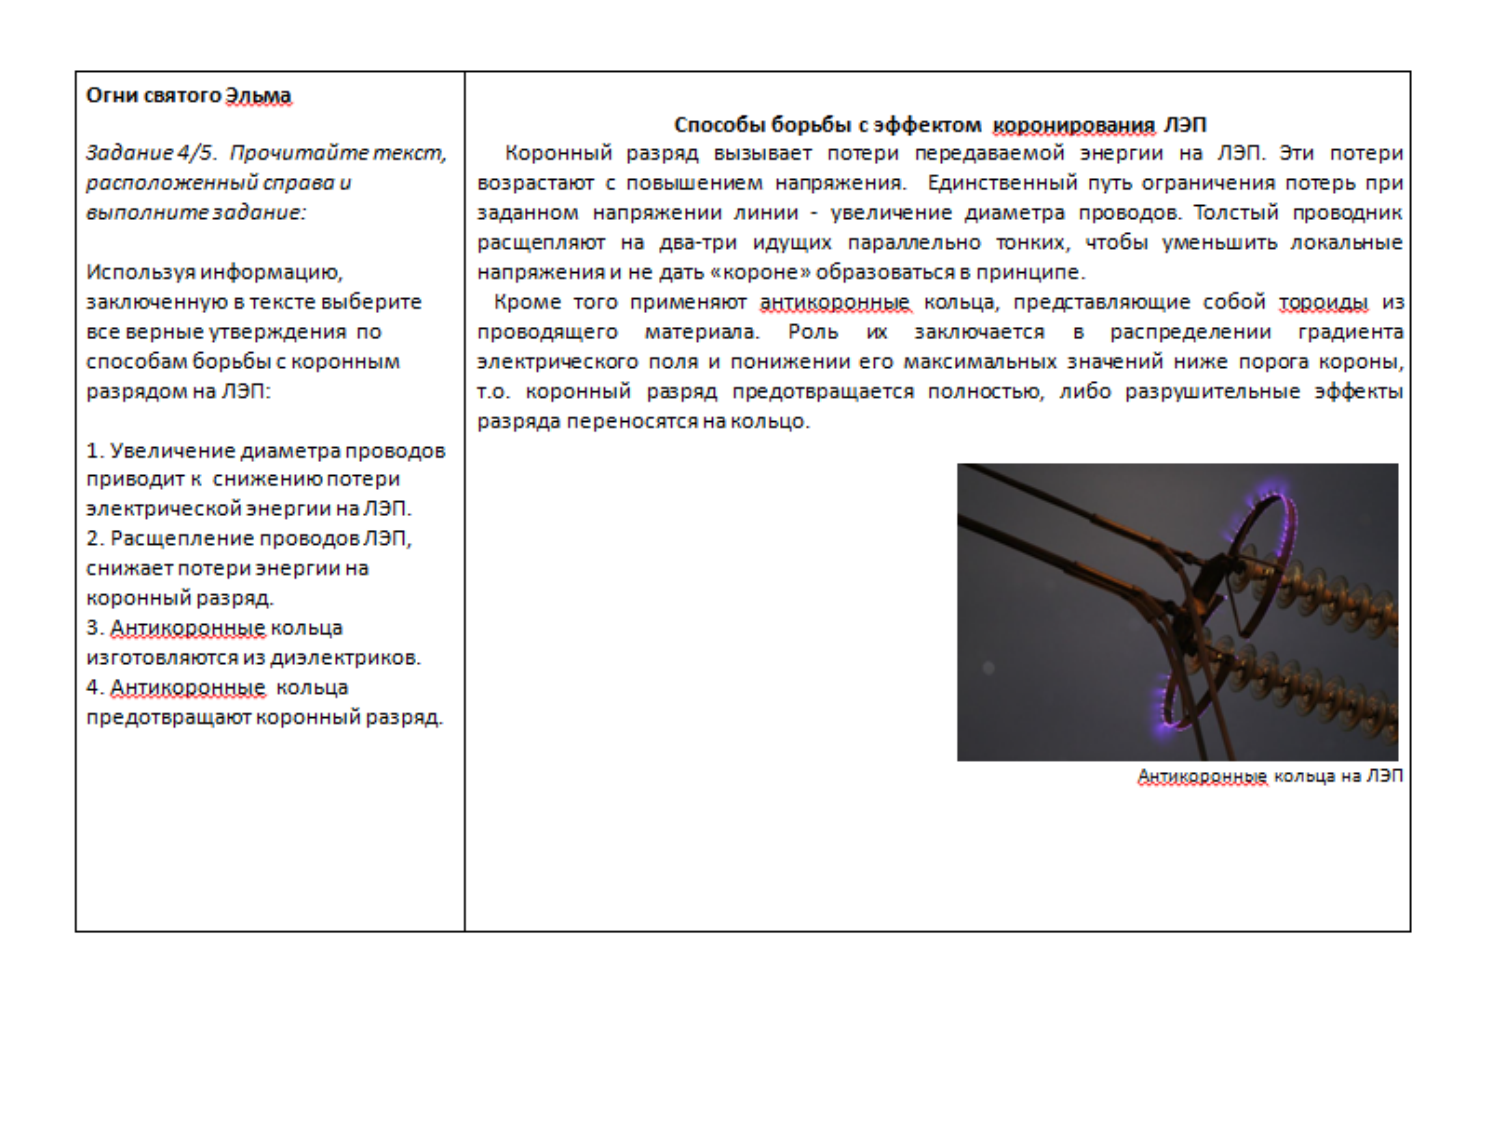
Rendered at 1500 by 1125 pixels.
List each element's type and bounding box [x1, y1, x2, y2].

list [40, 30, 1442, 950]
